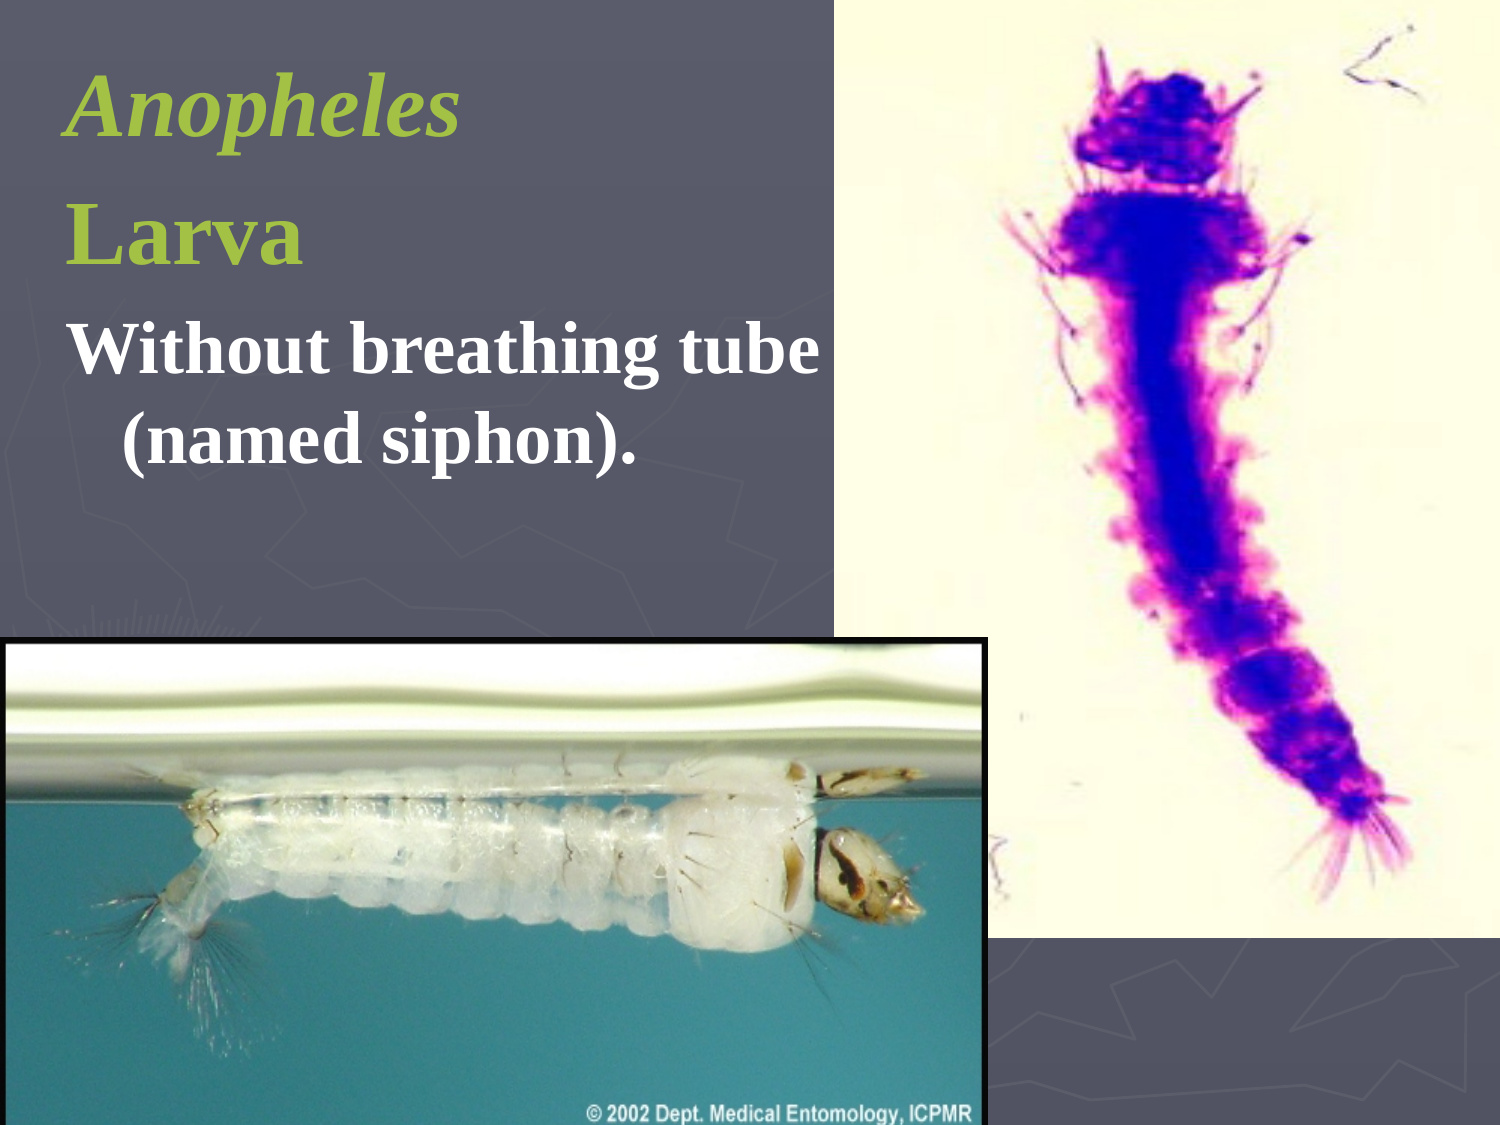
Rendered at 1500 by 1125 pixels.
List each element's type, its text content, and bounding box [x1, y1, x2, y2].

picture [0, 0, 1500, 1125]
list Anopheles Larva Without breathing tube (named siphon). [49, 37, 829, 635]
